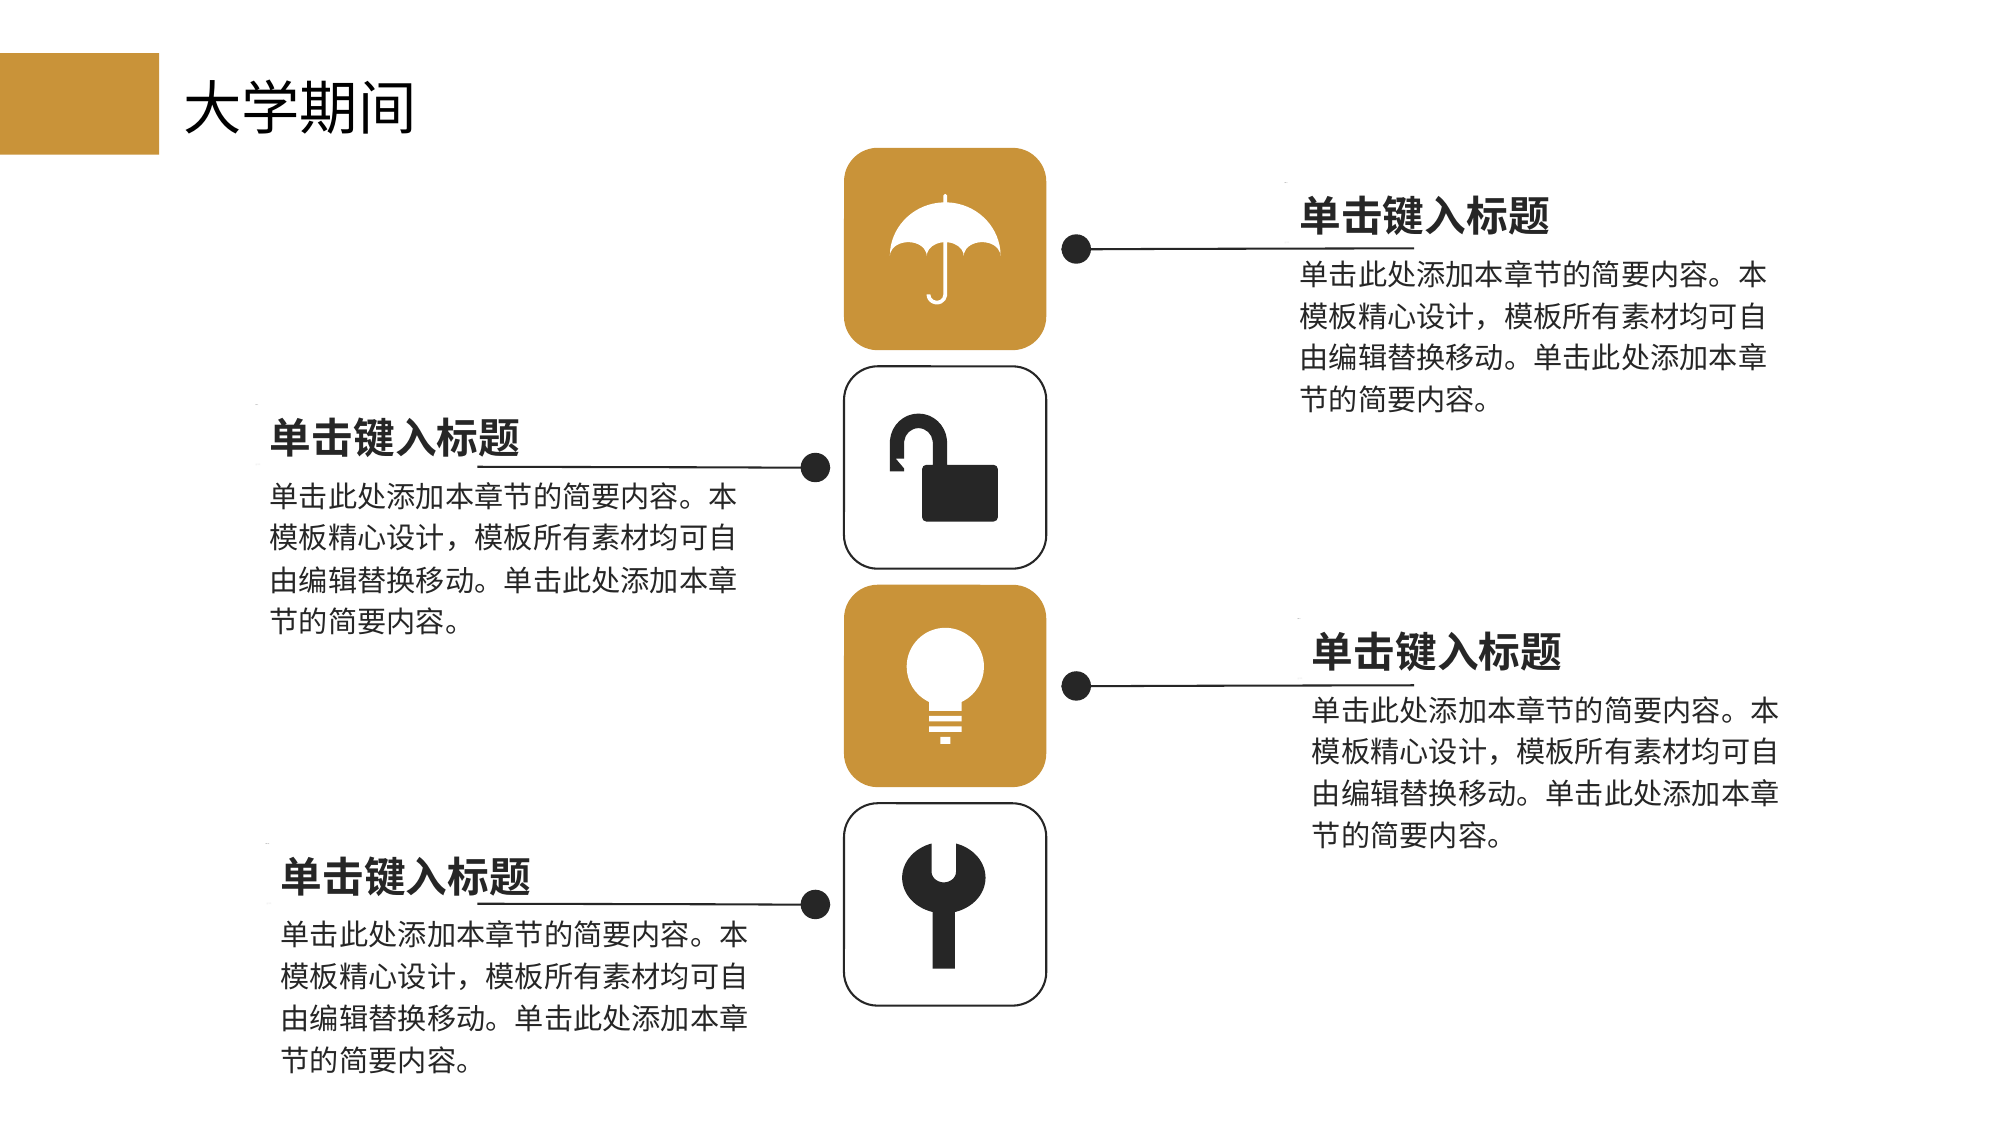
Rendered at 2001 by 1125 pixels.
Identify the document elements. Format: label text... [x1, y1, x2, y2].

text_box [639, 291, 669, 644]
text_box 单击此处添加本章节的简要内容。本模板精心设计，模板所有素材均可自由编辑替换移动。单击此处添加本章节的简要内容。 [1284, 241, 1791, 425]
text_box 单击键入标题 [1297, 618, 1594, 677]
text_box 单击此处添加本章节的简要内容。本模板精心设计，模板所有素材均可自由编辑替换移动。单击此处添加本章节的简要内容。 [266, 902, 772, 1085]
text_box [1223, 509, 1253, 863]
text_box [1223, 72, 1253, 426]
text_box [0, 52, 160, 156]
text_box 单击键入标题 [255, 404, 552, 463]
text_box 大学期间 [168, 63, 547, 149]
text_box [639, 728, 669, 1081]
text_box 单击此处添加本章节的简要内容。本模板精心设计，模板所有素材均可自由编辑替换移动。单击此处添加本章节的简要内容。 [255, 463, 761, 647]
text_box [843, 147, 1047, 1006]
text_box 单击此处添加本章节的简要内容。本模板精心设计，模板所有素材均可自由编辑替换移动。单击此处添加本章节的简要内容。 [1297, 677, 1804, 860]
text_box 单击键入标题 [1284, 182, 1582, 241]
text_box 单击键入标题 [265, 843, 563, 902]
